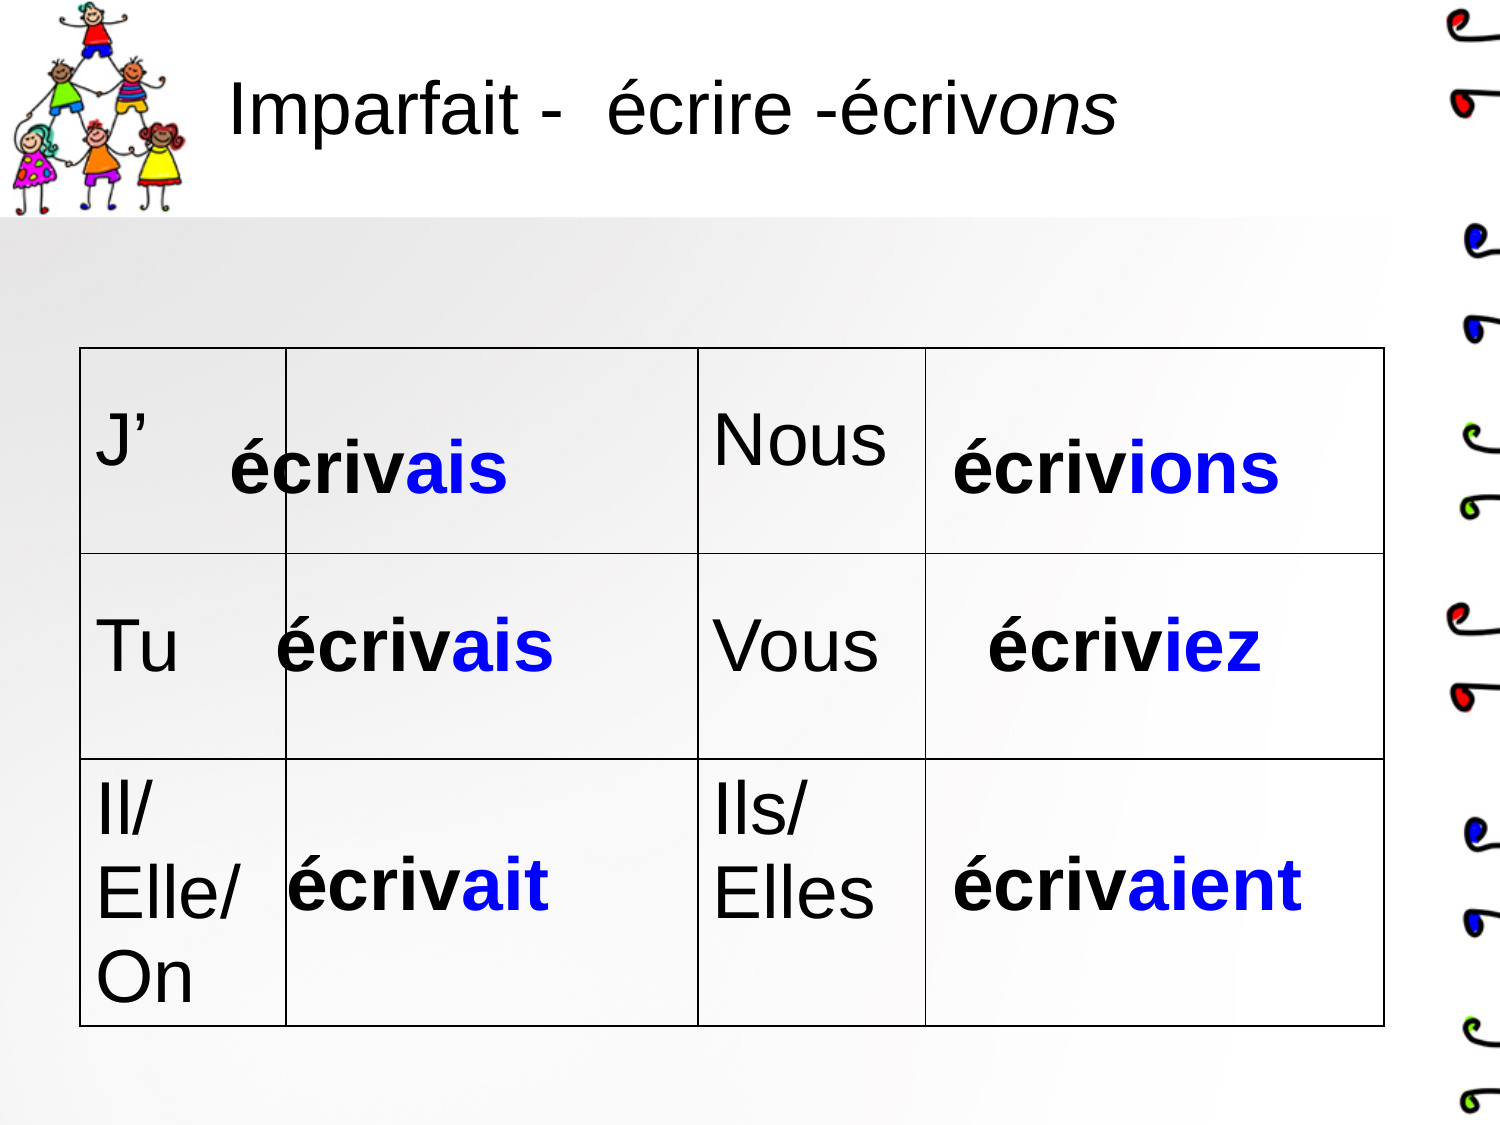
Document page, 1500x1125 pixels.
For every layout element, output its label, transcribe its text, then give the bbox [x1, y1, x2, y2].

table_cell Ils/ Elles [699, 760, 925, 1025]
table_cell [926, 760, 1383, 1025]
table_cell Tu [81, 554, 285, 758]
text_box écrivais [260, 588, 570, 694]
table_header [287, 349, 697, 553]
text_box écrivait [271, 828, 564, 934]
text_box écrivaient [937, 828, 1402, 934]
table_cell [287, 760, 697, 1025]
text_box écrivions [937, 410, 1402, 516]
table_header J’ [81, 349, 285, 553]
text_box écriviez [973, 588, 1465, 694]
text_box écrivais [215, 410, 525, 516]
table_cell [287, 554, 697, 758]
table_cell [926, 554, 1383, 758]
table_cell Il/ Elle/ On [81, 760, 285, 1025]
title Imparfait - écrire -écrivons [212, 16, 1463, 192]
table_header Nous [699, 349, 925, 553]
table_cell Vous [699, 554, 925, 758]
table_header [926, 349, 1383, 553]
picture [0, 0, 1500, 1125]
